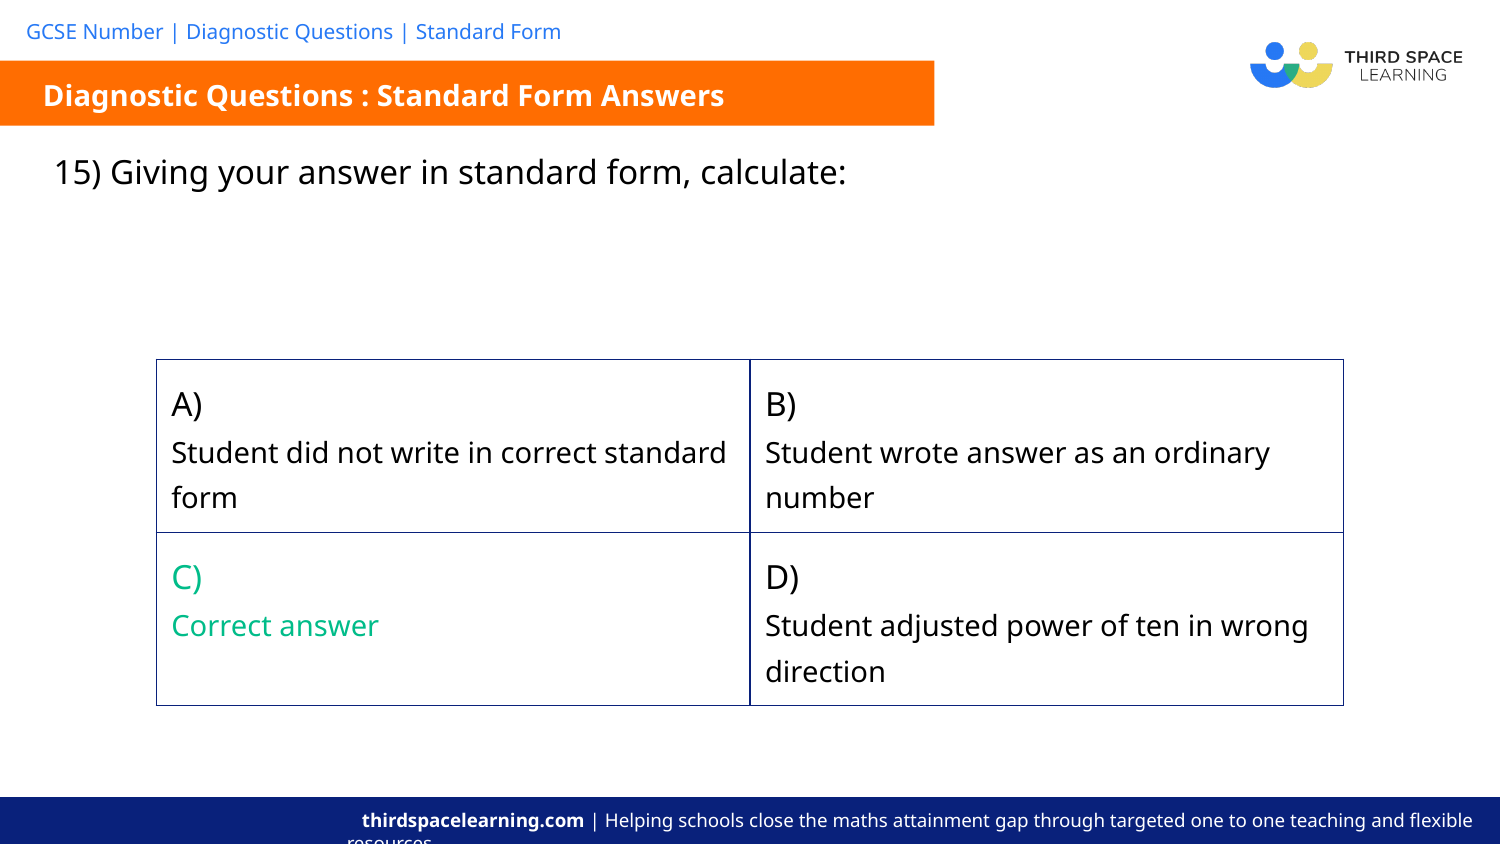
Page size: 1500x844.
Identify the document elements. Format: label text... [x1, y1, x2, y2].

text_box Diagnostic Questions : Standard Form Answers [27, 61, 778, 127]
picture [1250, 33, 1465, 99]
